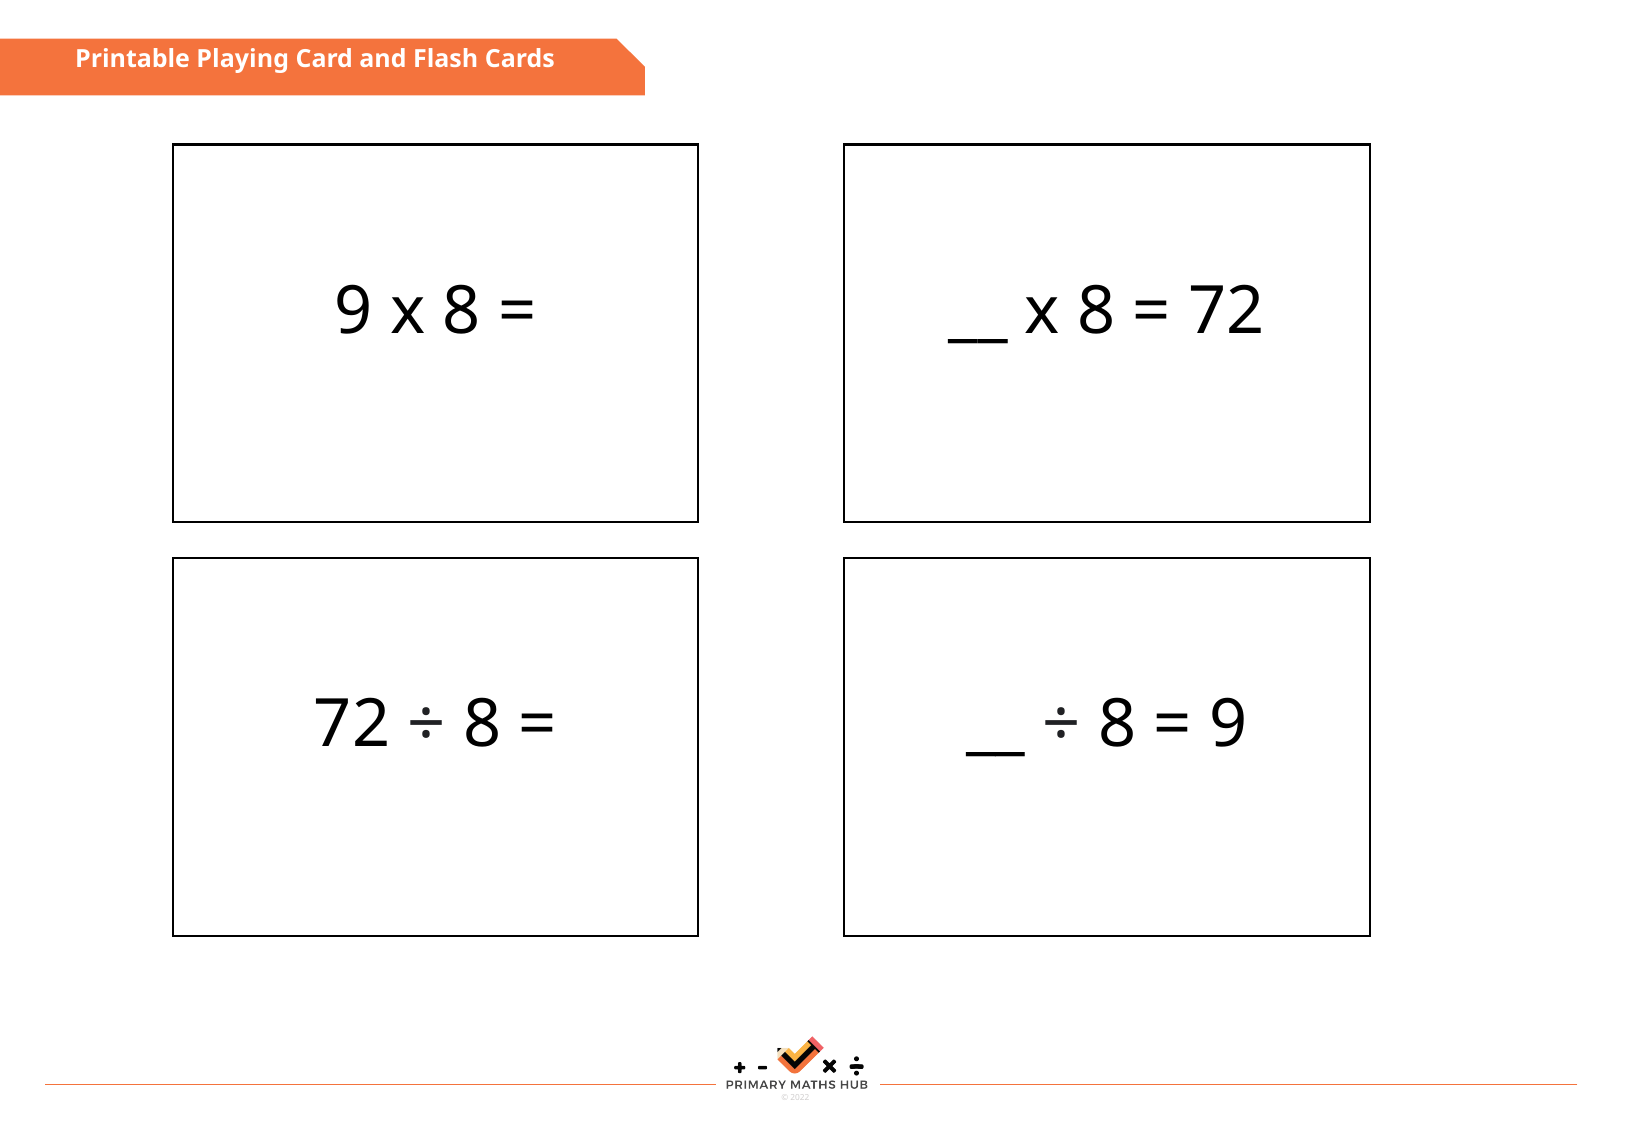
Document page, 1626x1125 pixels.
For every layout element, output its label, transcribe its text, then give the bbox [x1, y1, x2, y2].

text_box [172, 557, 699, 672]
text_box [843, 557, 1371, 937]
text_box 72 ÷ 8 = [172, 672, 699, 768]
text_box 9 x 8 = [172, 259, 699, 355]
picture [722, 1034, 872, 1094]
text_box [172, 355, 699, 523]
text_box [172, 143, 699, 259]
text_box Printable Playing Card and Flash Cards [0, 37, 646, 97]
text_box __ ÷ 8 = 9 [844, 672, 1370, 768]
text_box © 2022 [720, 1084, 870, 1110]
text_box [843, 143, 1371, 523]
text_box [172, 768, 699, 937]
text_box __ x 8 = 72 [844, 259, 1370, 355]
